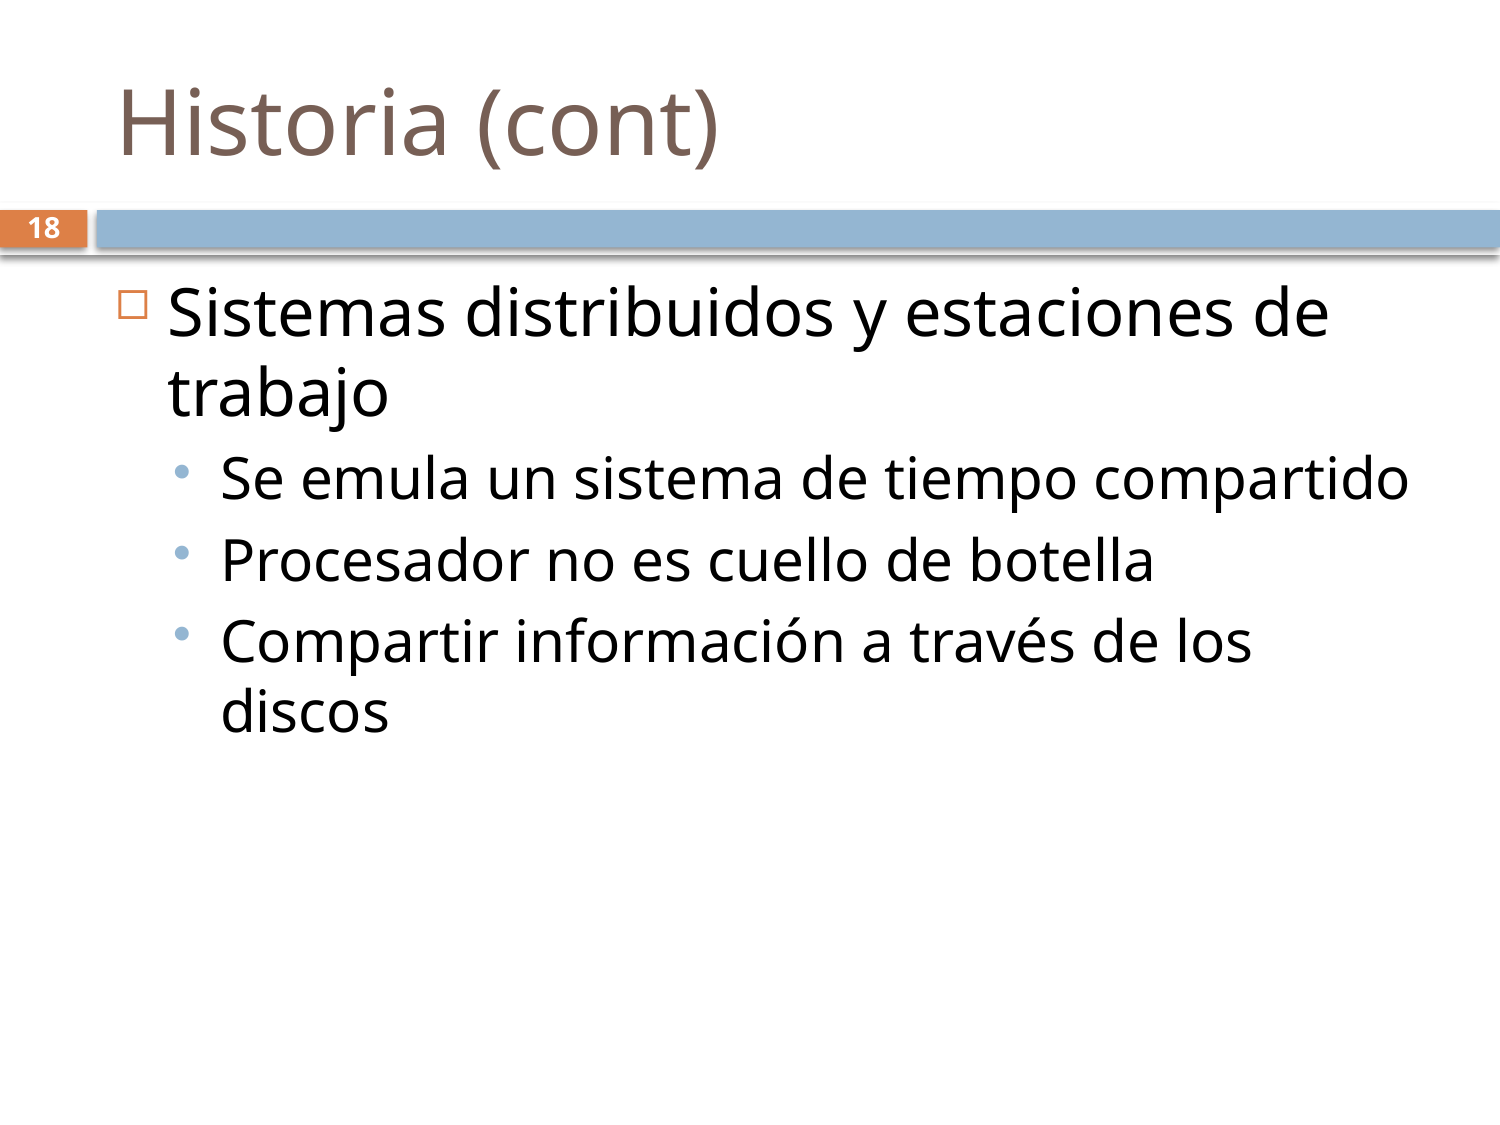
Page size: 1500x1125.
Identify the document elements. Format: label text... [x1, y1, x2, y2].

slide_number 18 [0, 208, 88, 249]
list Sistemas distribuidos y estaciones de trabajo Se emula un sistema de tiempo compartido Procesador no es cuello de botella Compartir información a través de los discos [100, 262, 1438, 1000]
title Historia (cont) [100, 37, 1438, 200]
